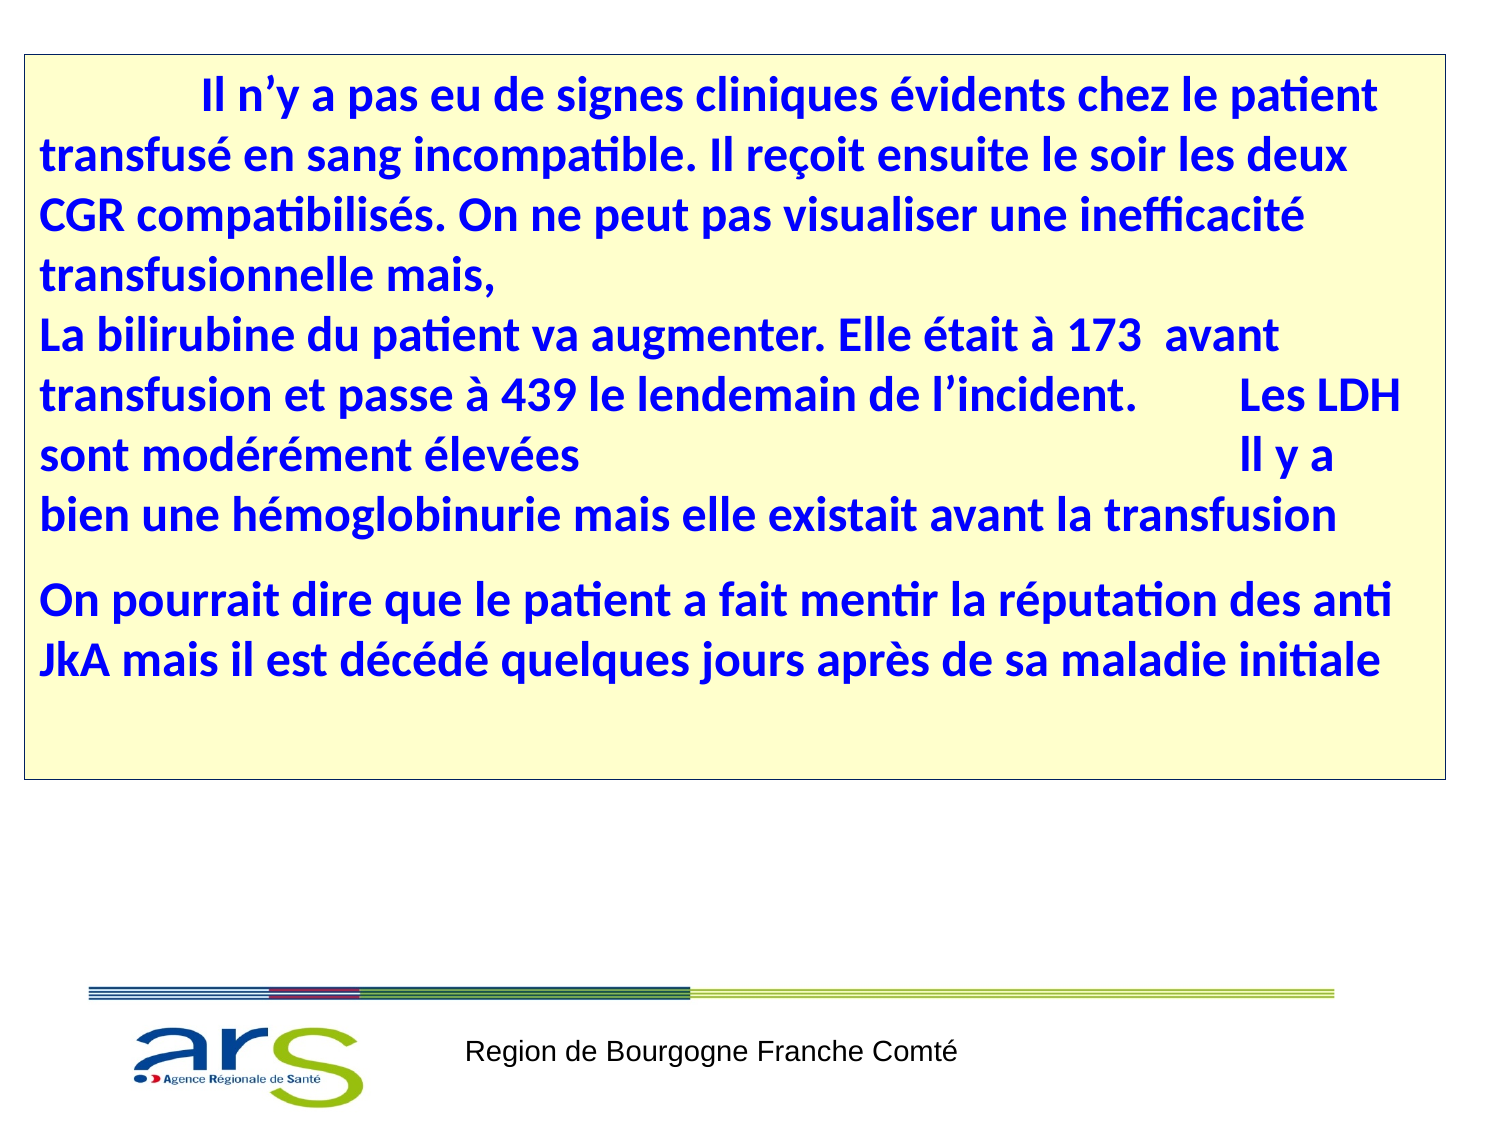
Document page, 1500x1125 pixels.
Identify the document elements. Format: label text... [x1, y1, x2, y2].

picture [87, 958, 1335, 1125]
text_box Il n’y a pas eu de signes cliniques évidents chez le patient transfusé en sang incompatible. Il reçoit ensuite le soir les deux CGR compatibilisés. On ne peut pas visualiser une inefficacité transfusionnelle mais, La bilirubine du patient va augmenter. Elle était à 173 avant transfusion et passe à 439 le lendemain de l’incident. Les LDH sont modérément élevées ll y a bien une hémoglobinurie mais elle existait avant la transfusion On pourrait dire que le patient a fait mentir la réputation des anti JkA mais il est décédé quelques jours après de sa maladie initiale [24, 54, 1446, 780]
